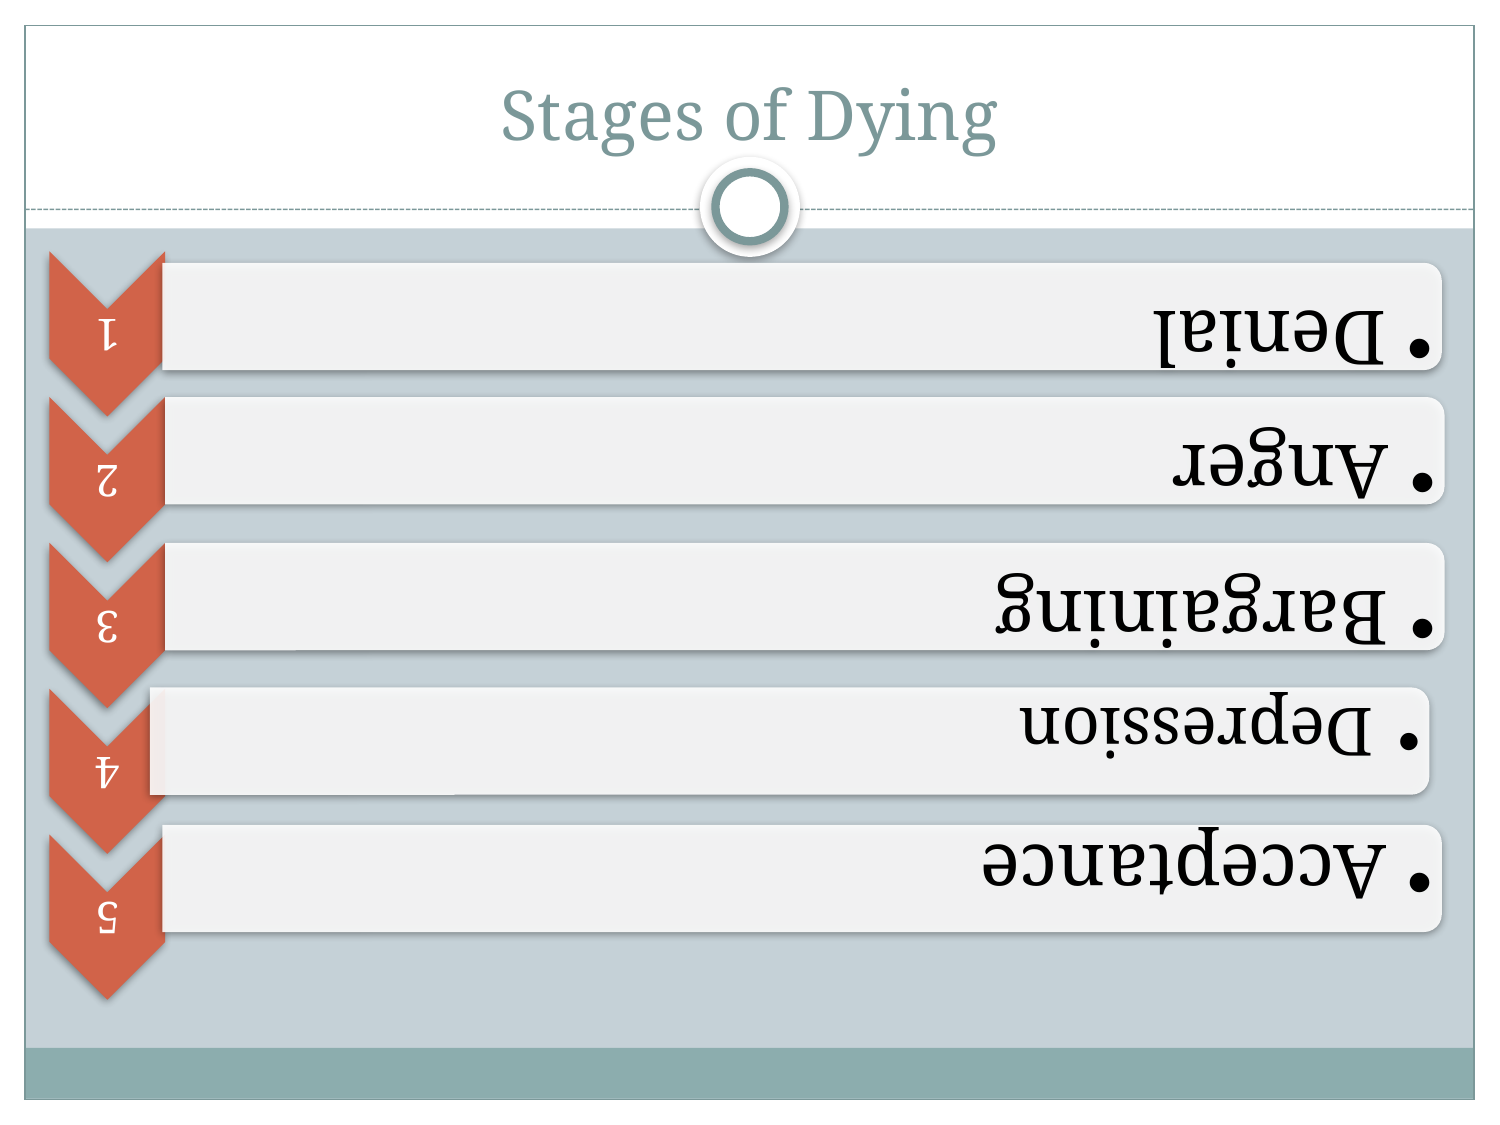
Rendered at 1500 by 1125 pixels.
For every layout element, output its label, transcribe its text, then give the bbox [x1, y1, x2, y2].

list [49, 250, 1445, 1001]
title Stages of Dying [49, 37, 1450, 162]
